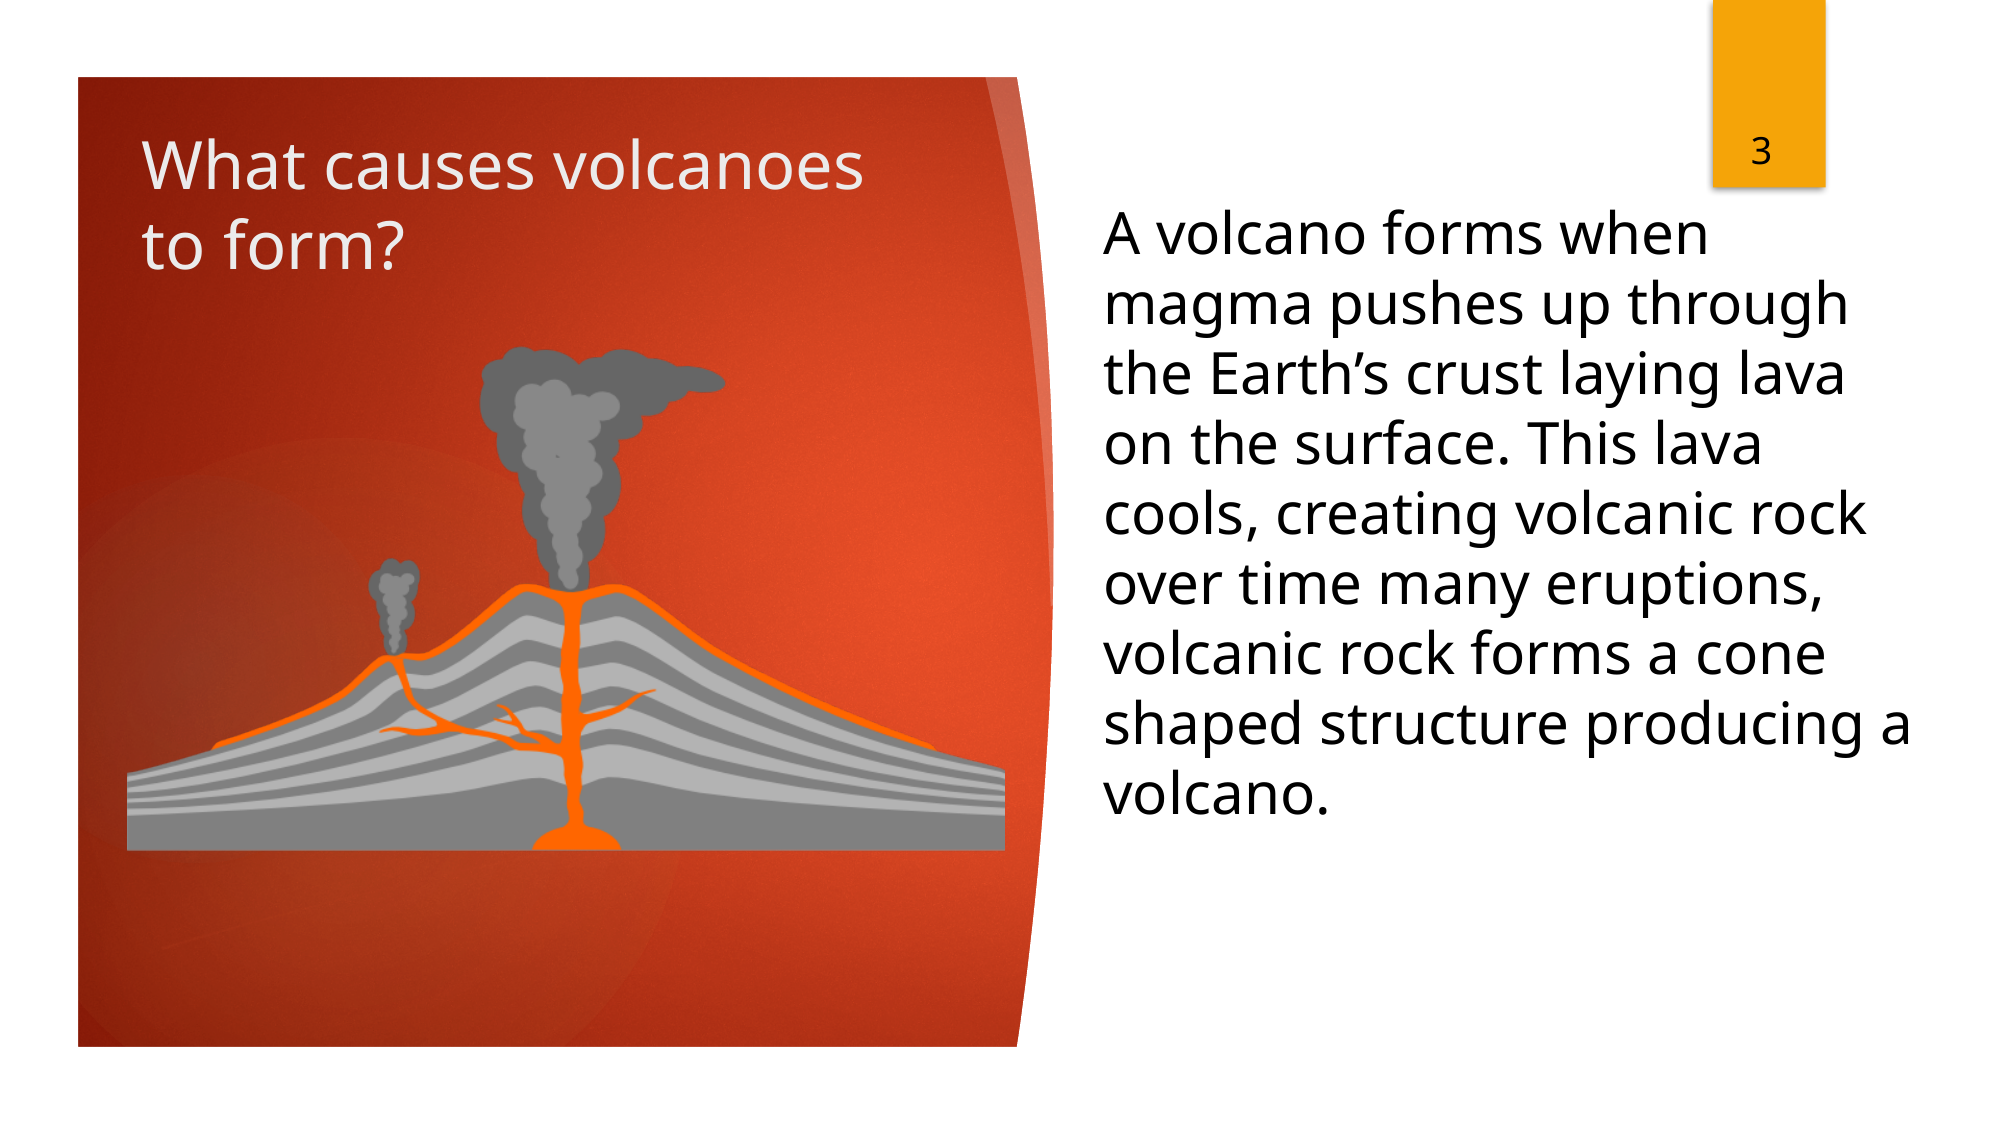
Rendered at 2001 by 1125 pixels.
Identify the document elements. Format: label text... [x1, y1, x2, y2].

title What causes volcanoes to form? [126, 93, 919, 313]
text_box 3 [1736, 119, 1834, 180]
picture [127, 331, 1006, 875]
text_box A volcano forms when magma pushes up through the Earth’s crust laying lava on the surface. This lava cools, creating volcanic rock over time many eruptions, volcanic rock forms a cone shaped structure producing a volcano. [1088, 188, 1937, 834]
